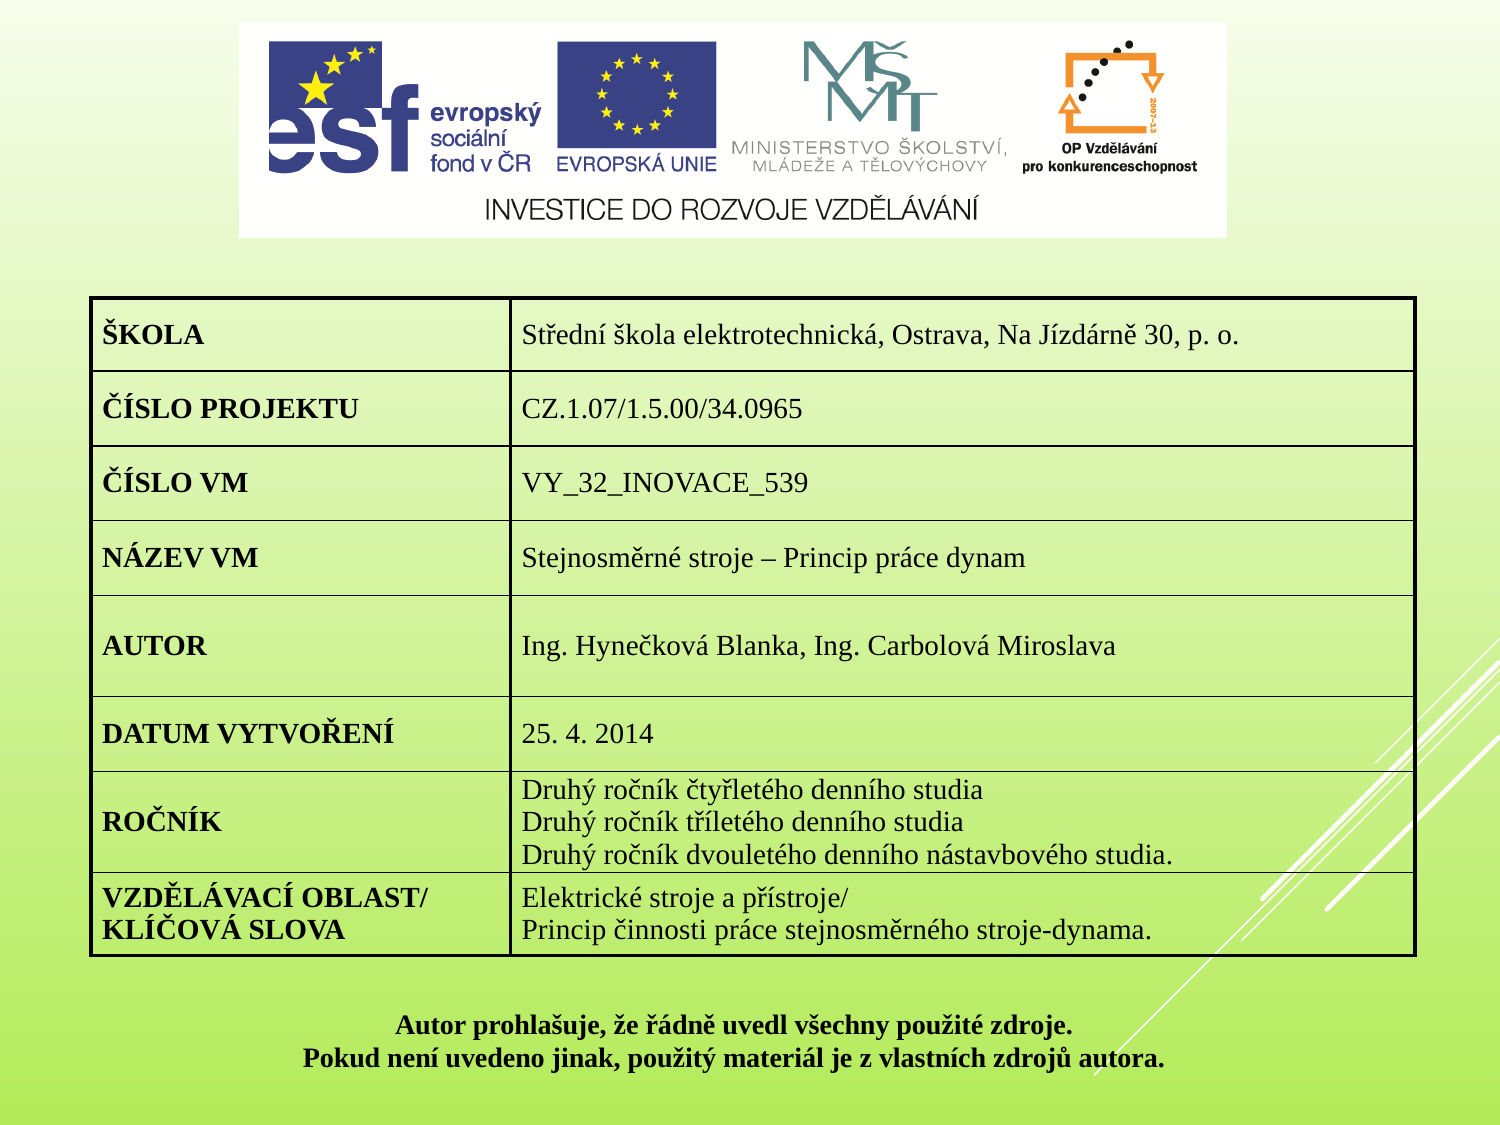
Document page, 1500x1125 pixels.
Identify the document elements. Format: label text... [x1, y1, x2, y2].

table_header Střední škola elektrotechnická, Ostrava, Na Jízdárně 30, p. o. [512, 300, 1413, 370]
table_header ŠKOLA [93, 300, 509, 370]
table_cell Elektrické stroje a přístroje/ Princip činnosti práce stejnosměrného stroje-dynama. [512, 873, 1413, 954]
table_cell ČÍSLO VM [93, 447, 509, 520]
table_cell AUTOR [93, 596, 509, 696]
picture [239, 22, 1227, 239]
table_cell VY_32_INOVACE_539 [512, 447, 1413, 520]
table_cell ČÍSLO PROJEKTU [93, 372, 509, 445]
table_cell VZDĚLÁVACÍ OBLAST/ KLÍČOVÁ SLOVA [93, 873, 509, 954]
text_box Autor prohlašuje, že řádně uvedl všechny použité zdroje. Pokud není uvedeno jinak, použitý materiál je z vlastních zdrojů autora. [242, 998, 1227, 1081]
table_cell Ing. Hynečková Blanka, Ing. Carbolová Miroslava [512, 596, 1413, 696]
table_cell Druhý ročník čtyřletého denního studia Druhý ročník tříletého denního studia Druhý ročník dvouletého denního nástavbového studia. [512, 772, 1413, 872]
table_cell CZ.1.07/1.5.00/34.0965 [512, 372, 1413, 445]
table_cell ROČNÍK [93, 772, 509, 872]
table_cell 25. 4. 2014 [512, 697, 1413, 771]
table_cell Stejnosměrné stroje – Princip práce dynam [512, 521, 1413, 595]
table_cell DATUM VYTVOŘENÍ [93, 697, 509, 771]
table_cell NÁZEV VM [93, 521, 509, 595]
